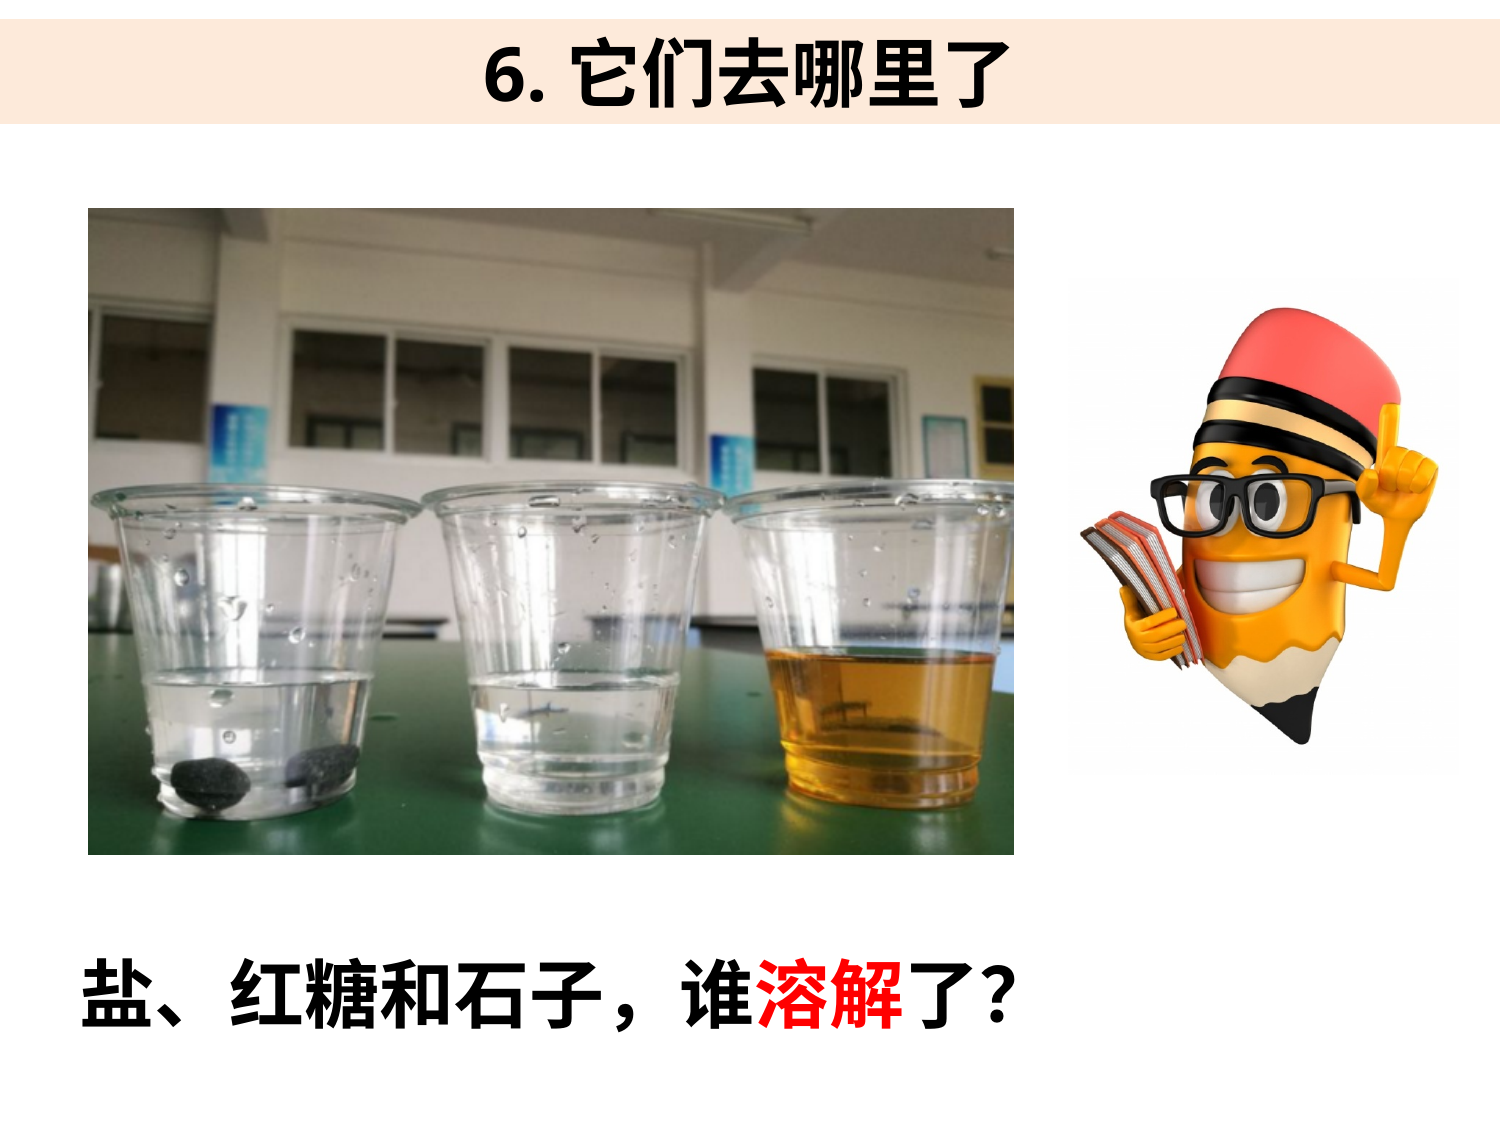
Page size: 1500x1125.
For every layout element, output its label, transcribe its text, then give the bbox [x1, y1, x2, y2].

picture [88, 207, 1014, 856]
text_box 盐、红糖和石子，谁溶解了？ [64, 940, 1500, 1046]
text_box 6.它们去哪里了 [0, 19, 1500, 124]
picture [1068, 278, 1459, 776]
